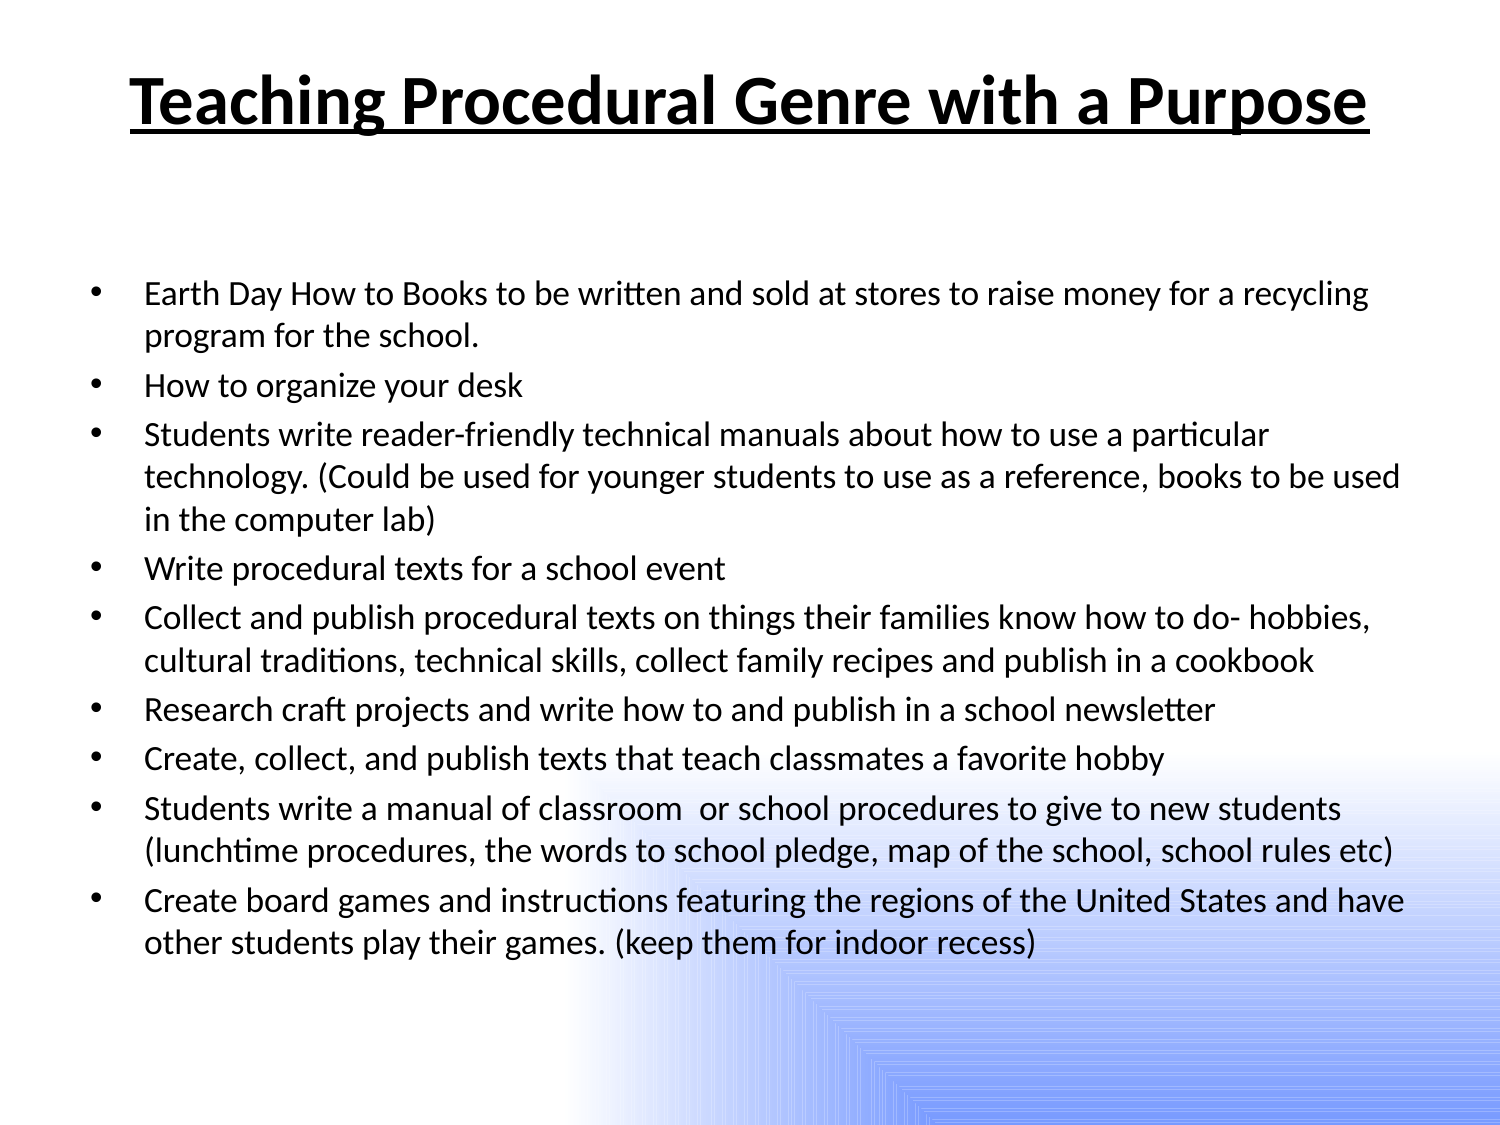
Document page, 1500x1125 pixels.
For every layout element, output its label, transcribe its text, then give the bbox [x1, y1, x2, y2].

list Earth Day How to Books to be written and sold at stores to raise money for a recycling program for the school. How to organize your desk Students write reader-friendly technical manuals about how to use a particular technology. (Could be used for younger students to use as a reference, books to be used in the computer lab) Write procedural texts for a school event Collect and publish procedural texts on things their families know how to do- hobbies, cultural traditions, technical skills, collect family recipes and publish in a cookbook Research craft projects and write how to and publish in a school newsletter Create, collect, and publish texts that teach classmates a favorite hobby Students write a manual of classroom or school procedures to give to new students (lunchtime procedures, the words to school pledge, map of the school, school rules etc) Create board games and instructions featuring the regions of the United States and have other students play their games. (keep them for indoor recess) [75, 262, 1425, 1005]
title Teaching Procedural Genre with a Purpose [75, 45, 1425, 233]
